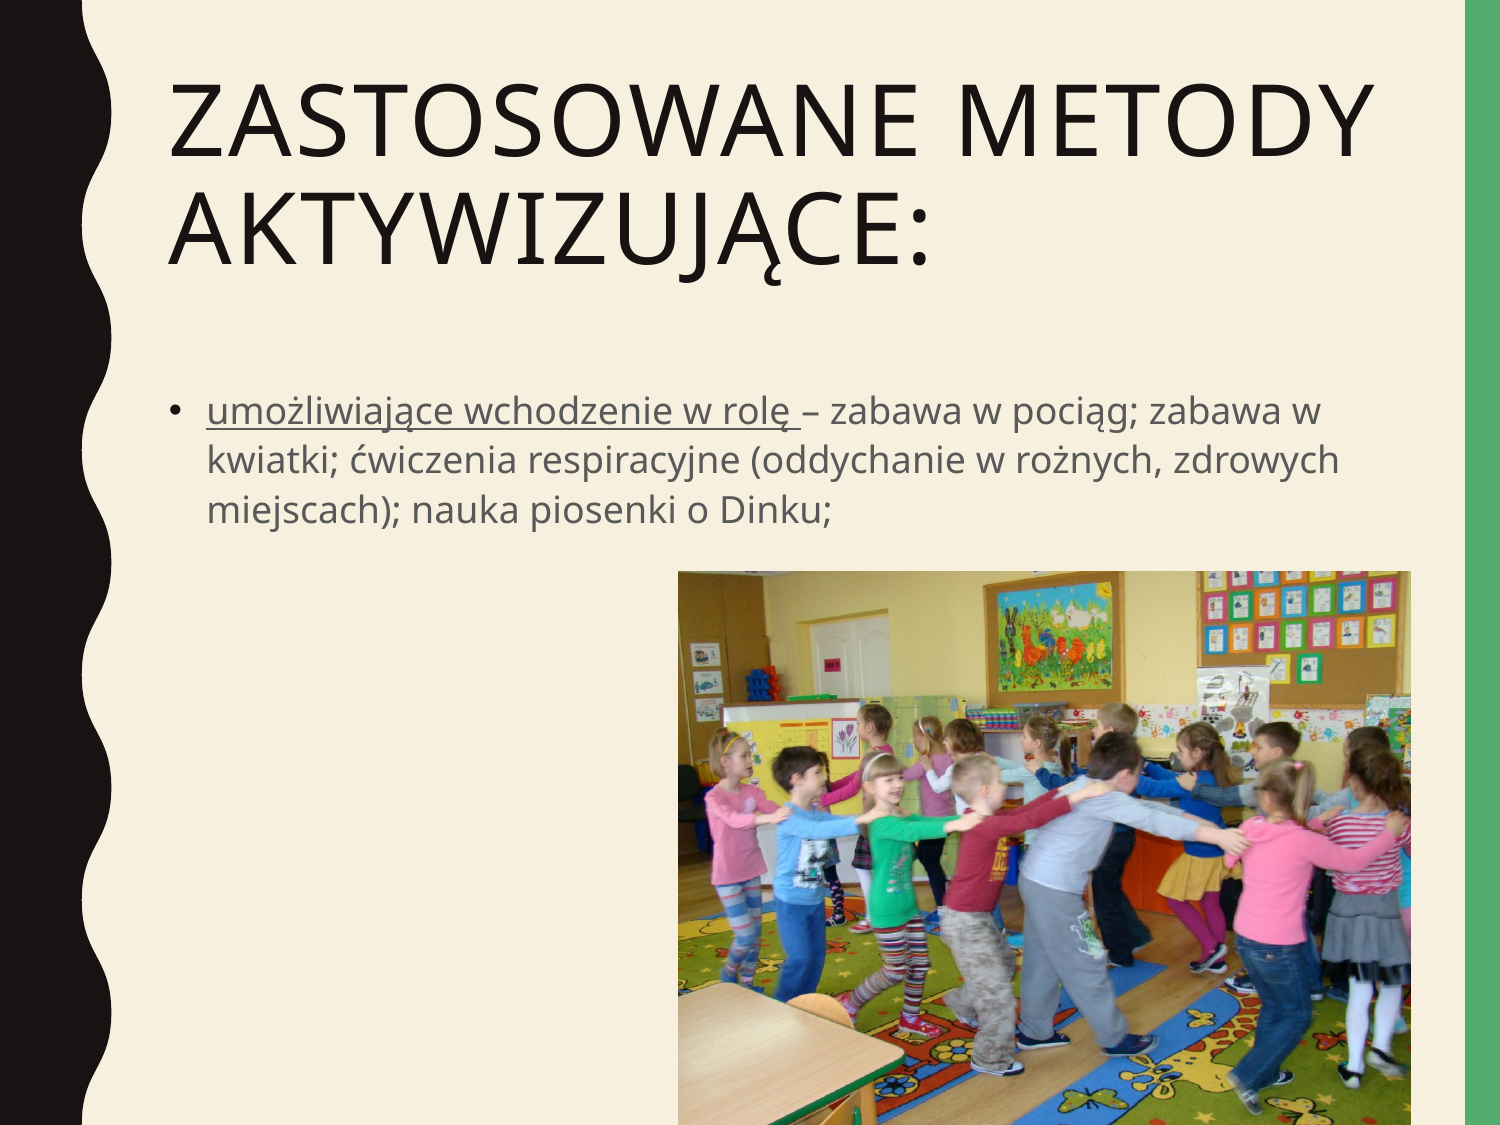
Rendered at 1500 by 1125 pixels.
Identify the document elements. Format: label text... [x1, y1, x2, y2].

list umożliwiające wchodzenie w rolę – zabawa w pociąg; zabawa w kwiatki; ćwiczenia respiracyjne (oddychanie w rożnych, zdrowych miejscach); nauka piosenki o Dinku; [154, 375, 1407, 965]
picture [678, 571, 1411, 1125]
title Zastosowane metody aktywizujące: [154, 62, 1407, 308]
